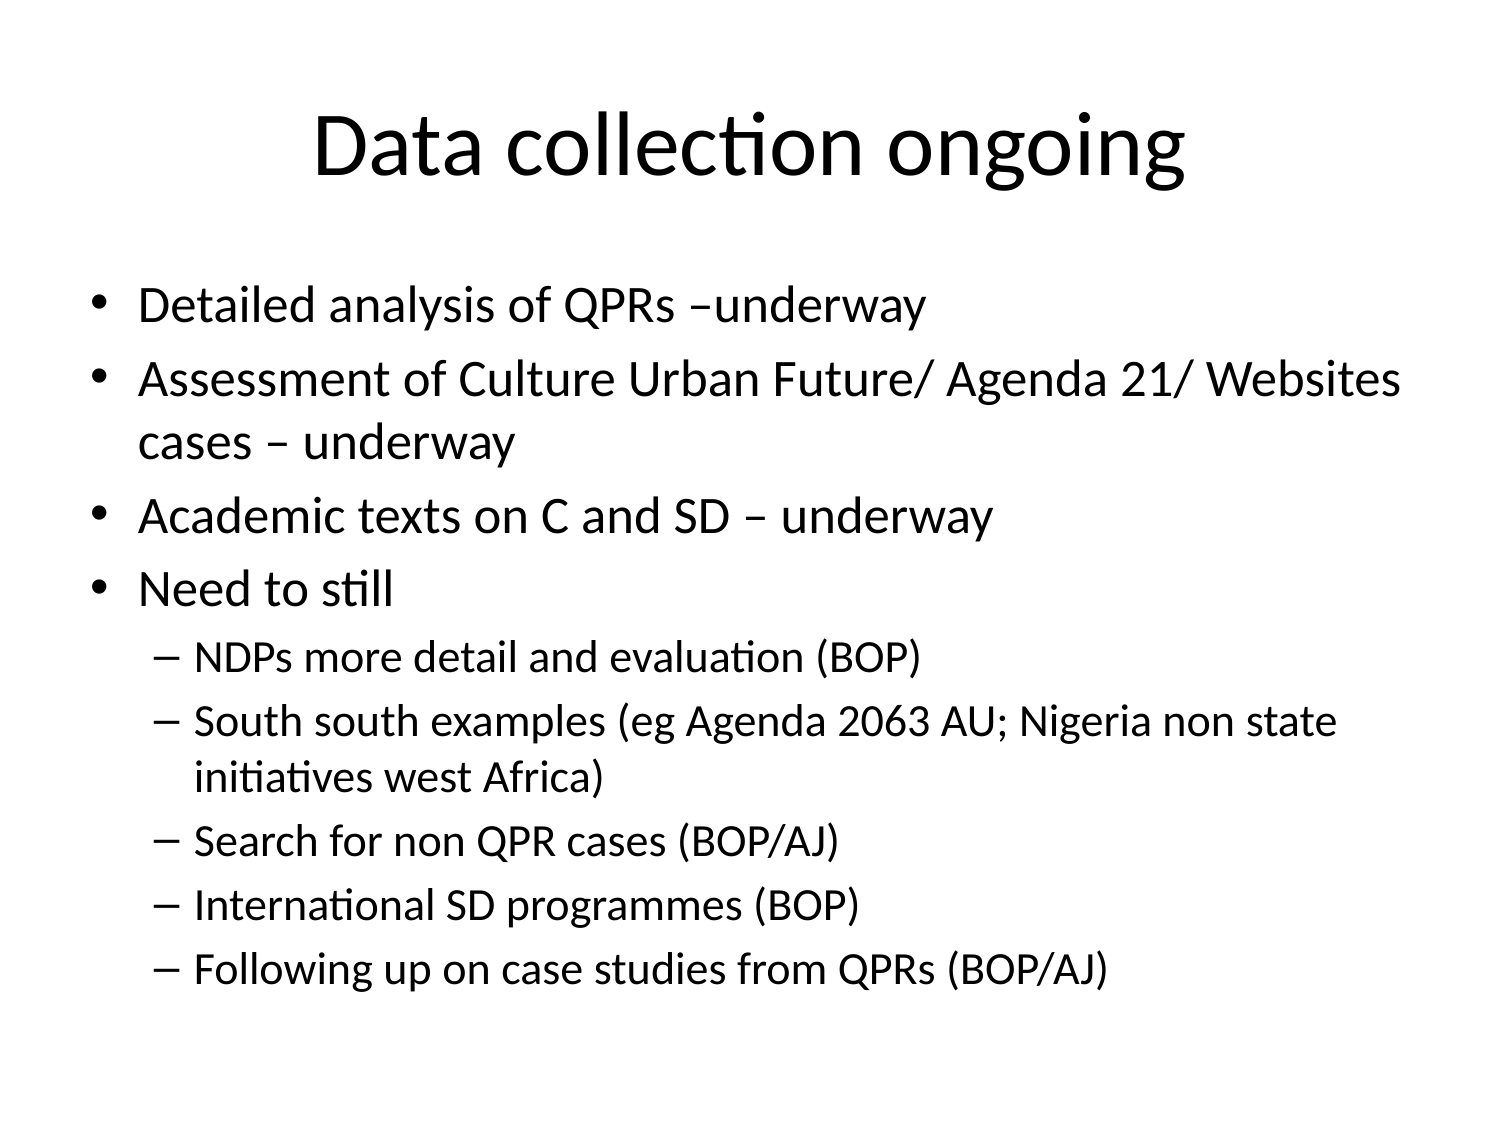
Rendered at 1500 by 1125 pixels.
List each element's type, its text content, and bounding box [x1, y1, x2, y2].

list Detailed analysis of QPRs –underway Assessment of Culture Urban Future/ Agenda 21/ Websites cases – underway Academic texts on C and SD – underway Need to still NDPs more detail and evaluation (BOP) South south examples (eg Agenda 2063 AU; Nigeria non state initiatives west Africa) Search for non QPR cases (BOP/AJ) International SD programmes (BOP) Following up on case studies from QPRs (BOP/AJ) [75, 262, 1425, 1005]
title Data collection ongoing [75, 45, 1425, 233]
